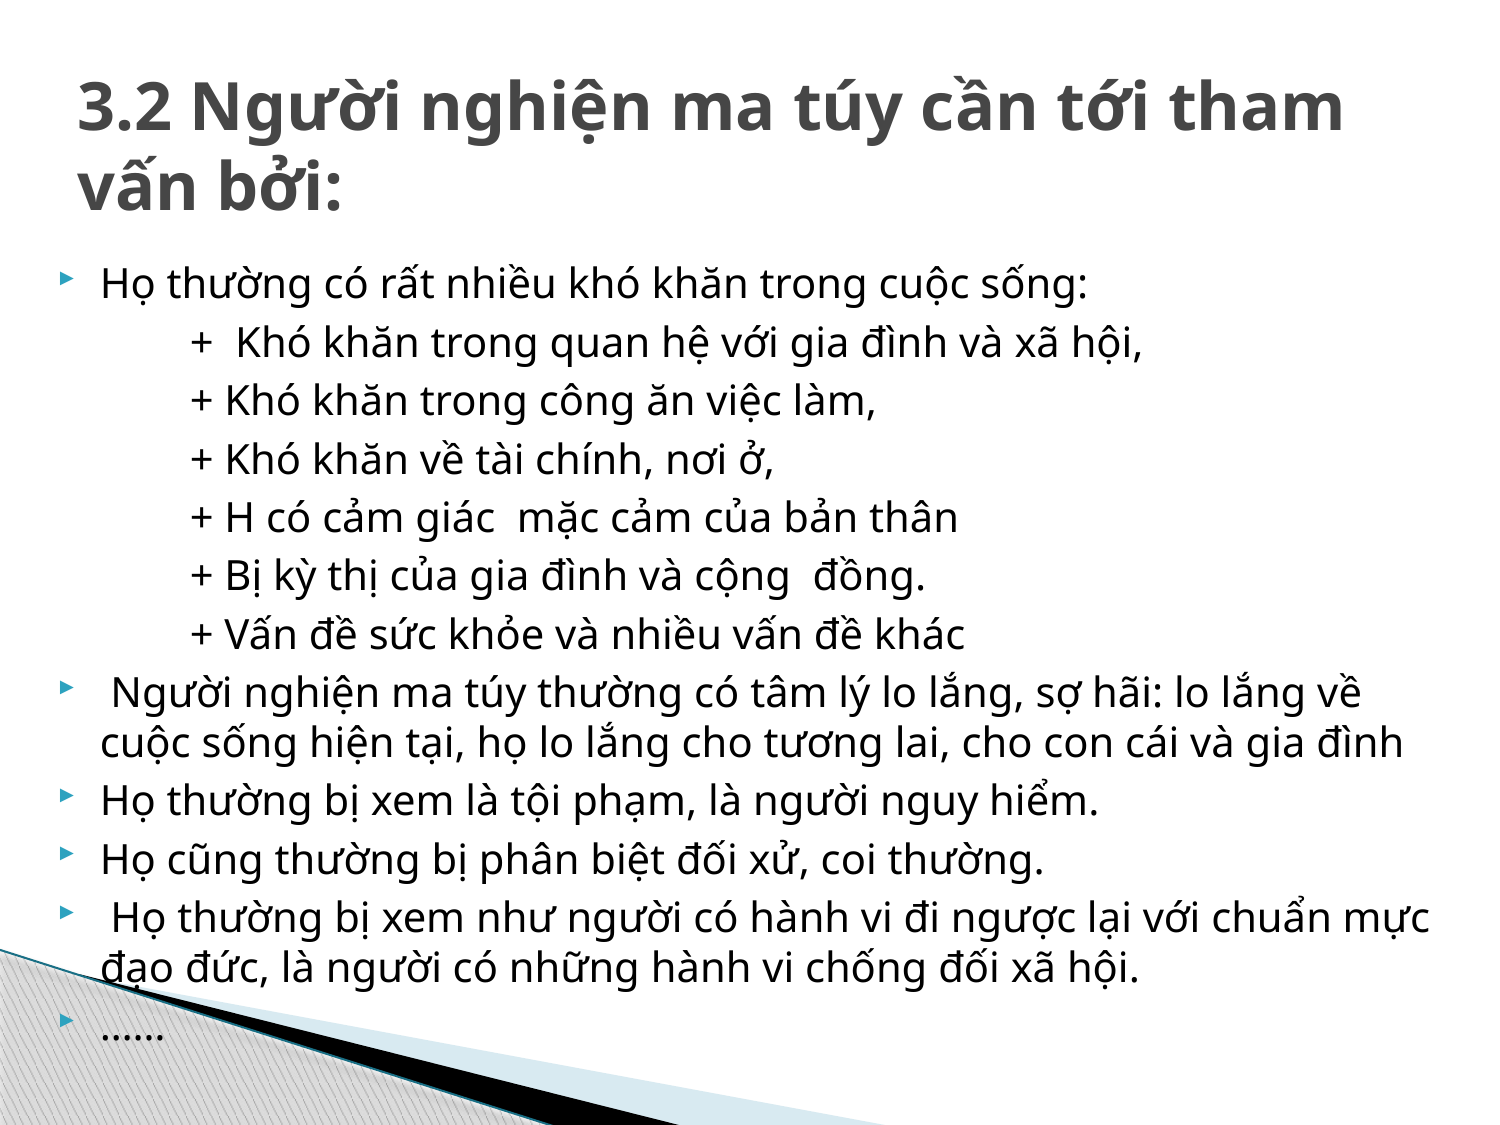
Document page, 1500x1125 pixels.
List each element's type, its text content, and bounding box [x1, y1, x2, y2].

list Họ thường có rất nhiều khó khăn trong cuộc sống: + Khó khăn trong quan hệ với gia đình và xã hội, + Khó khăn trong công ăn việc làm, + Khó khăn về tài chính, nơi ở, + H có cảm giác mặc cảm của bản thân + Bị kỳ thị của gia đình và cộng đồng. + Vấn đề sức khỏe và nhiều vấn đề khác Người nghiện ma túy thường có tâm lý lo lắng, sợ hãi: lo lắng về cuộc sống hiện tại, họ lo lắng cho tương lai, cho con cái và gia đình Họ thường bị xem là tội phạm, là người nguy hiểm. Họ cũng thường bị phân biệt đối xử, coi thường. Họ thường bị xem như người có hành vi đi ngược lại với chuẩn mực đạo đức, là người có những hành vi chống đối xã hội. …… [24, 249, 1475, 993]
title 3.2 Người nghiện ma túy cần tới tham vấn bởi: [62, 50, 1413, 238]
